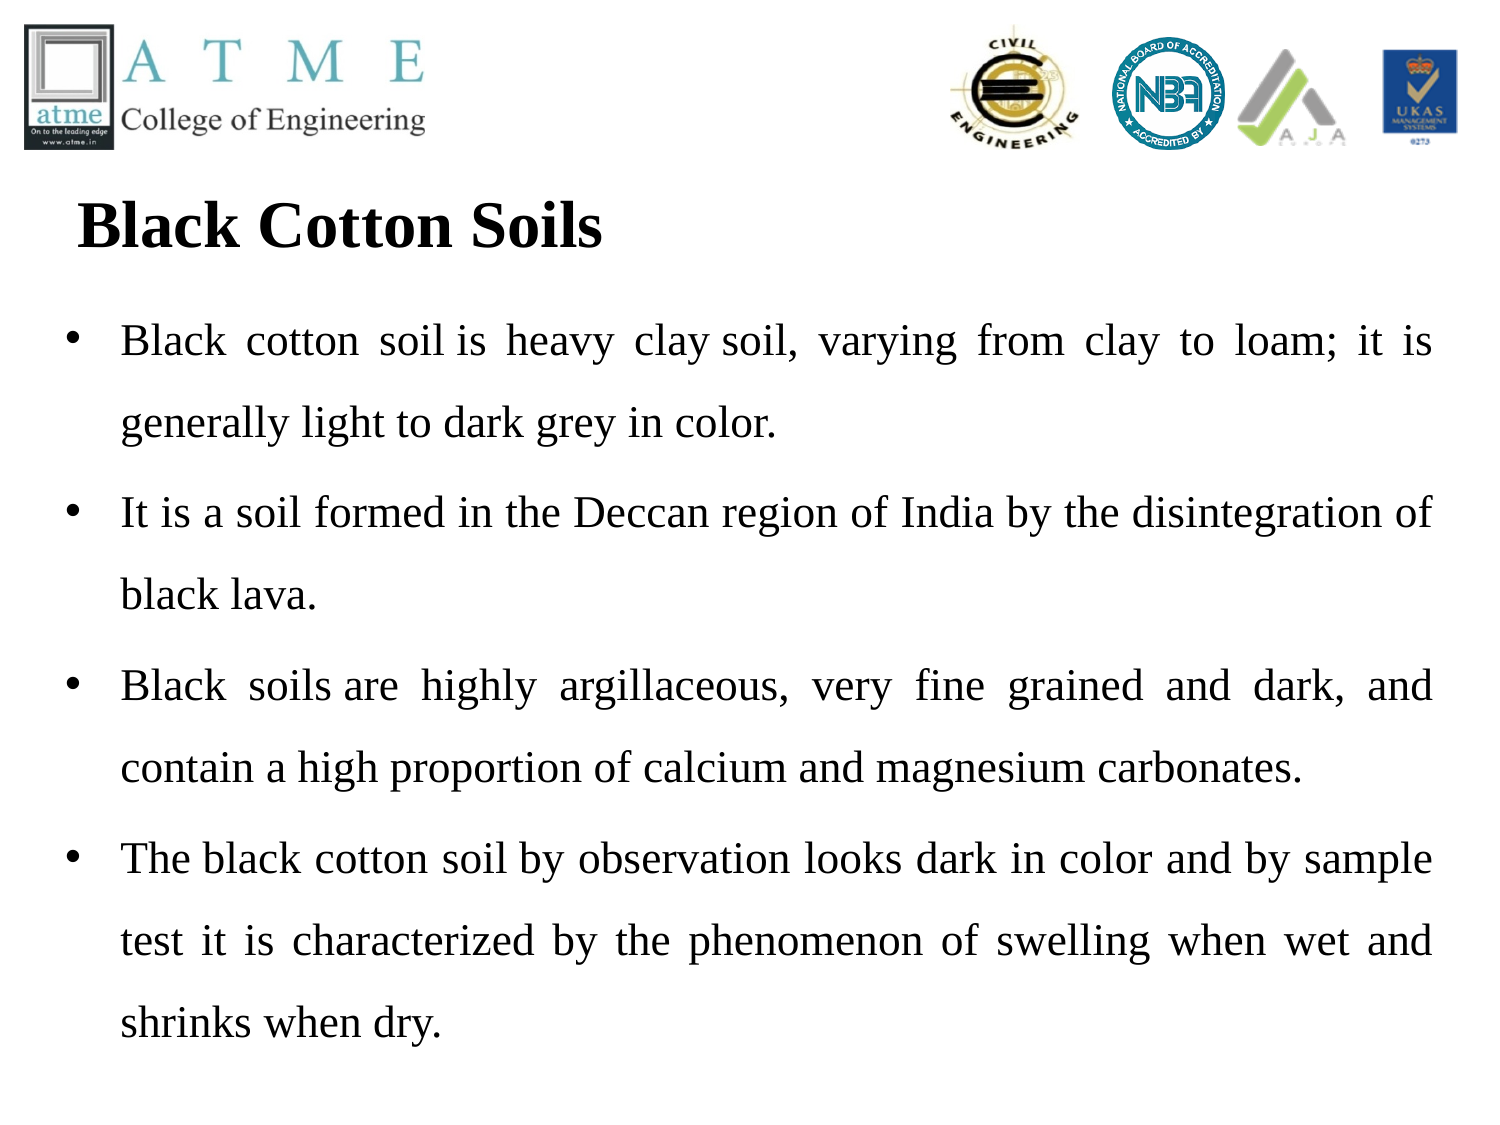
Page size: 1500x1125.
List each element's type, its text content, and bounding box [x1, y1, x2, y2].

title Black Cotton Soils [62, 149, 1413, 275]
picture [24, 24, 425, 150]
picture [1209, 103, 1218, 120]
picture [1237, 49, 1458, 146]
picture [1112, 37, 1213, 149]
picture [1179, 37, 1225, 79]
picture [1187, 109, 1225, 149]
list Black cotton soil is heavy clay soil, varying from clay to loam; it is generally light to dark grey in color. It is a soil formed in the Deccan region of India by the disintegration of black lava. Black soils are highly argillaceous, very fine grained and dark, and contain a high proportion of calcium and magnesium carbonates. The black cotton soil by observation looks dark in color and by sample test it is characterized by the phenomenon of swelling when wet and shrinks when dry. [50, 275, 1450, 1063]
picture [950, 24, 1080, 149]
